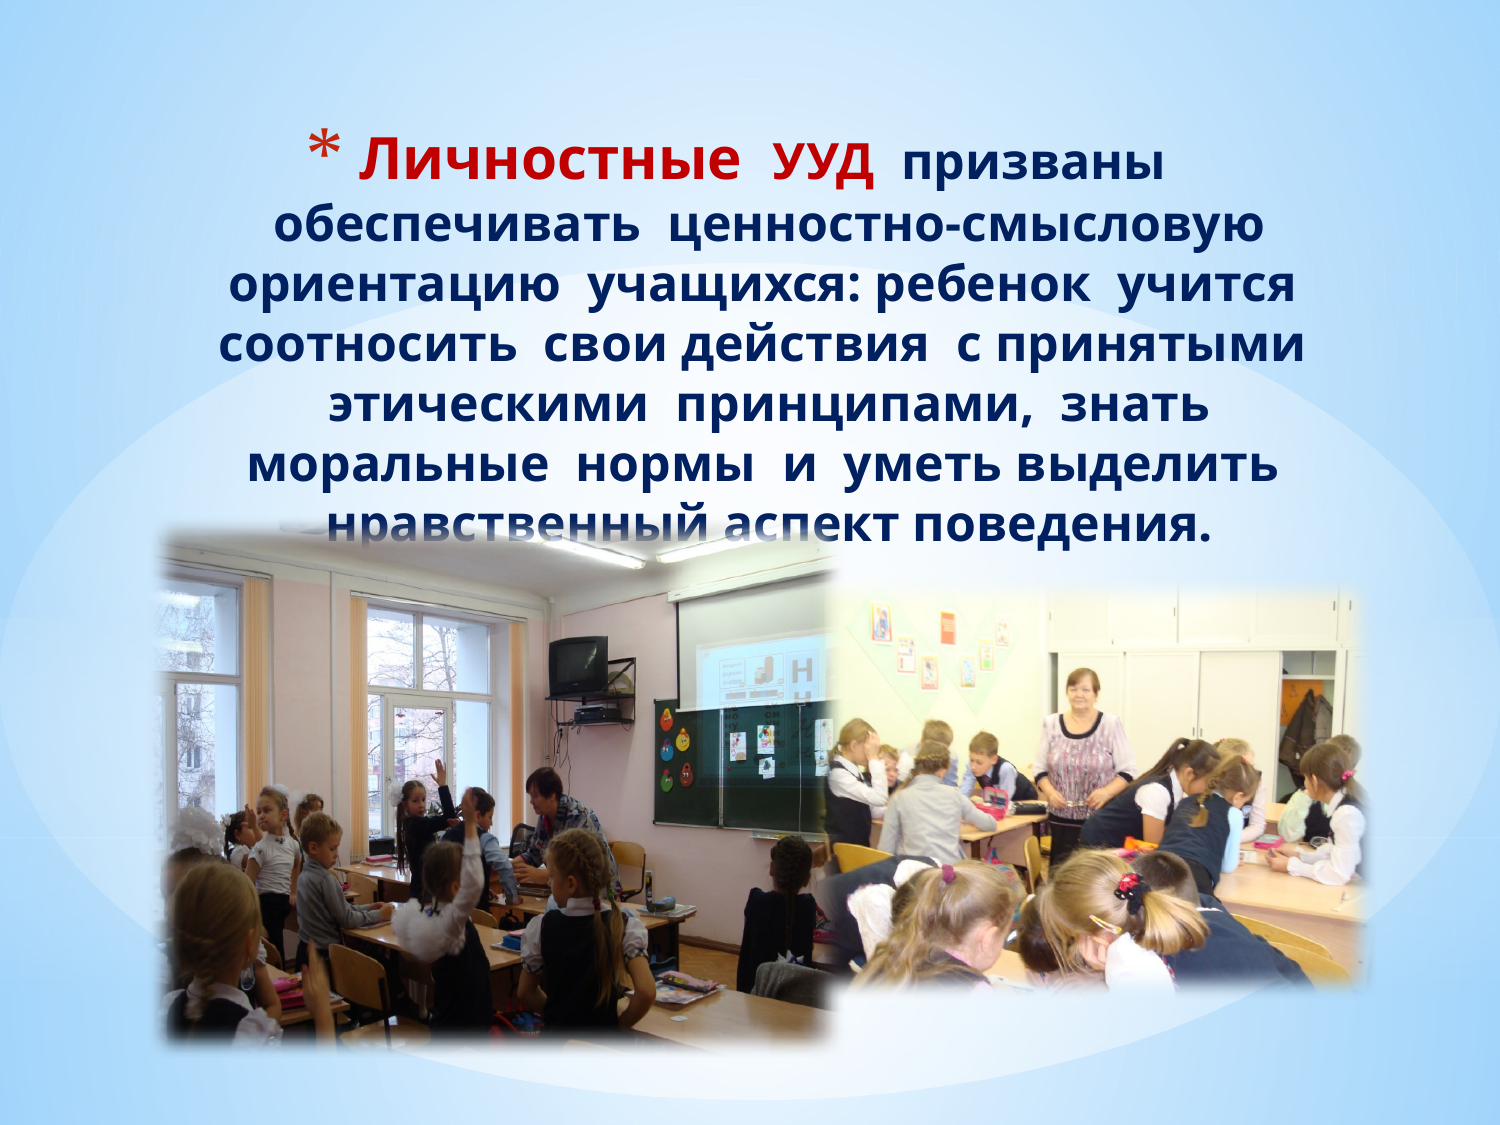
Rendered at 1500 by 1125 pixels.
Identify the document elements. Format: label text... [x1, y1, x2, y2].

title Личностные УУД призваны обеспечивать ценностно-смысловую ориентацию учащихся: ребенок учится соотносить свои действия с принятыми этическими принципами, знать моральные нормы и уметь выделить нравственный аспект поведения. [123, 113, 1363, 421]
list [147, 514, 845, 1059]
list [850, 573, 1377, 1000]
